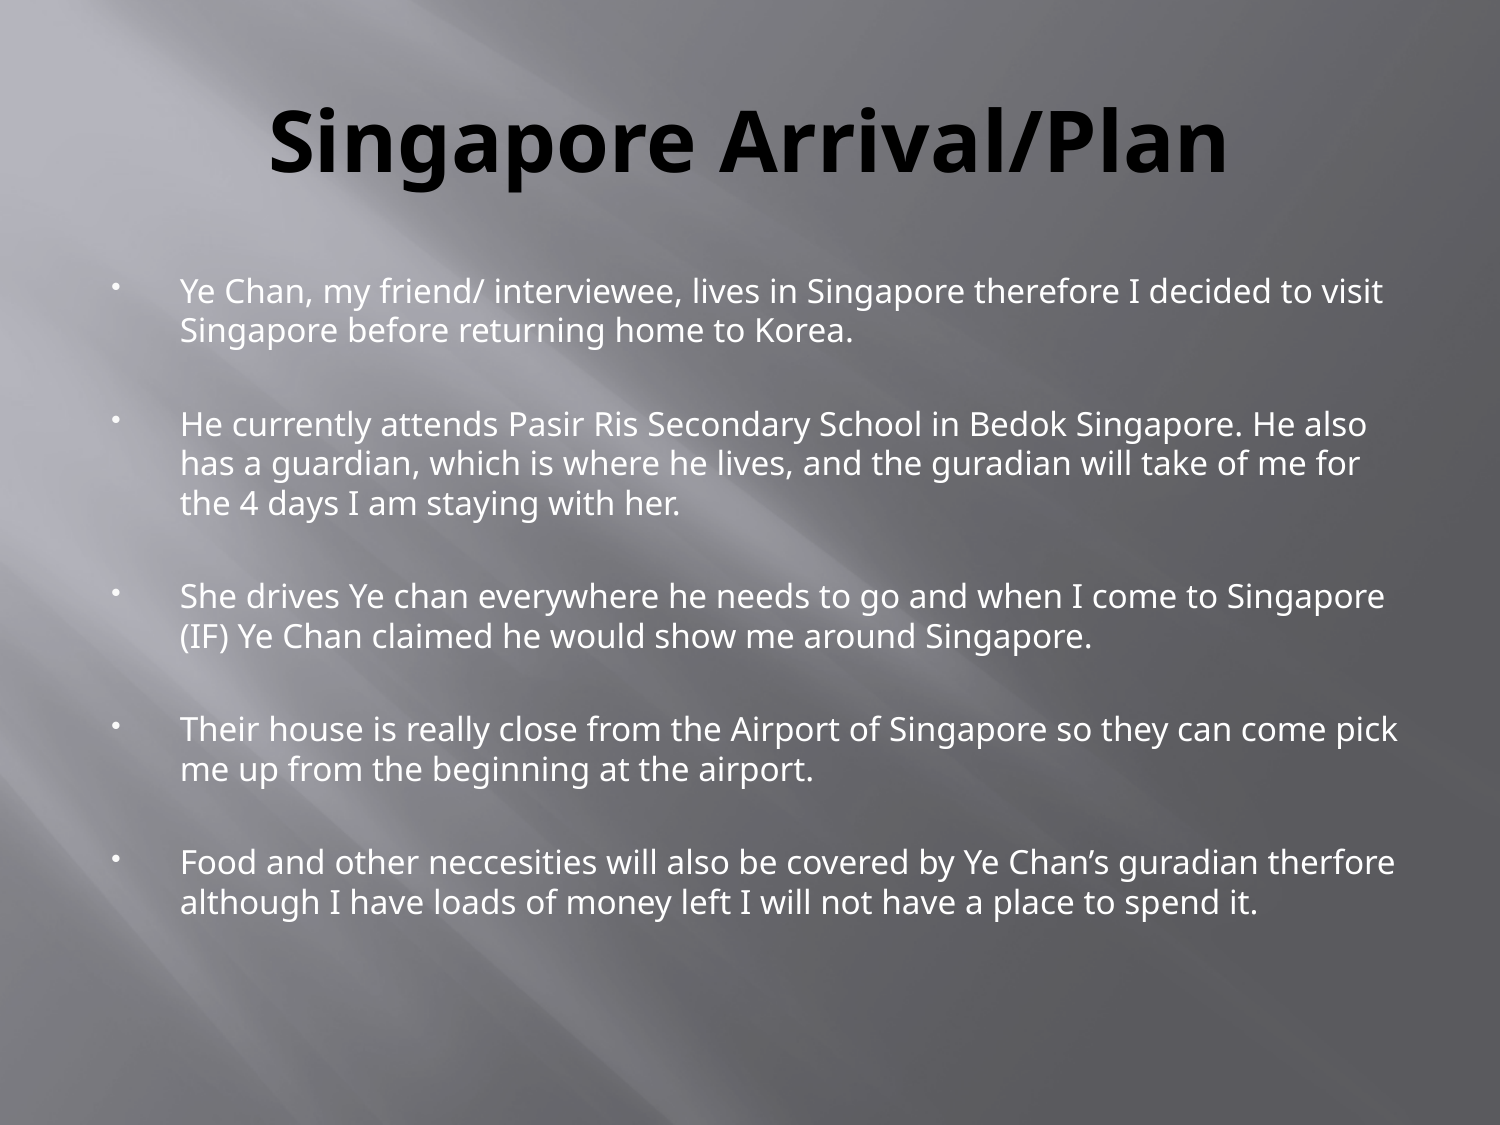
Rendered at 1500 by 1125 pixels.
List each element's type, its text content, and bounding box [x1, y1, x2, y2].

list Ye Chan, my friend/ interviewee, lives in Singapore therefore I decided to visit Singapore before returning home to Korea. He currently attends Pasir Ris Secondary School in Bedok Singapore. He also has a guardian, which is where he lives, and the guradian will take of me for the 4 days I am staying with her. She drives Ye chan everywhere he needs to go and when I come to Singapore (IF) Ye Chan claimed he would show me around Singapore. Their house is really close from the Airport of Singapore so they can come pick me up from the beginning at the airport. Food and other neccesities will also be covered by Ye Chan’s guradian therfore although I have loads of money left I will not have a place to spend it. [75, 262, 1425, 1035]
title Singapore Arrival/Plan [75, 45, 1425, 233]
